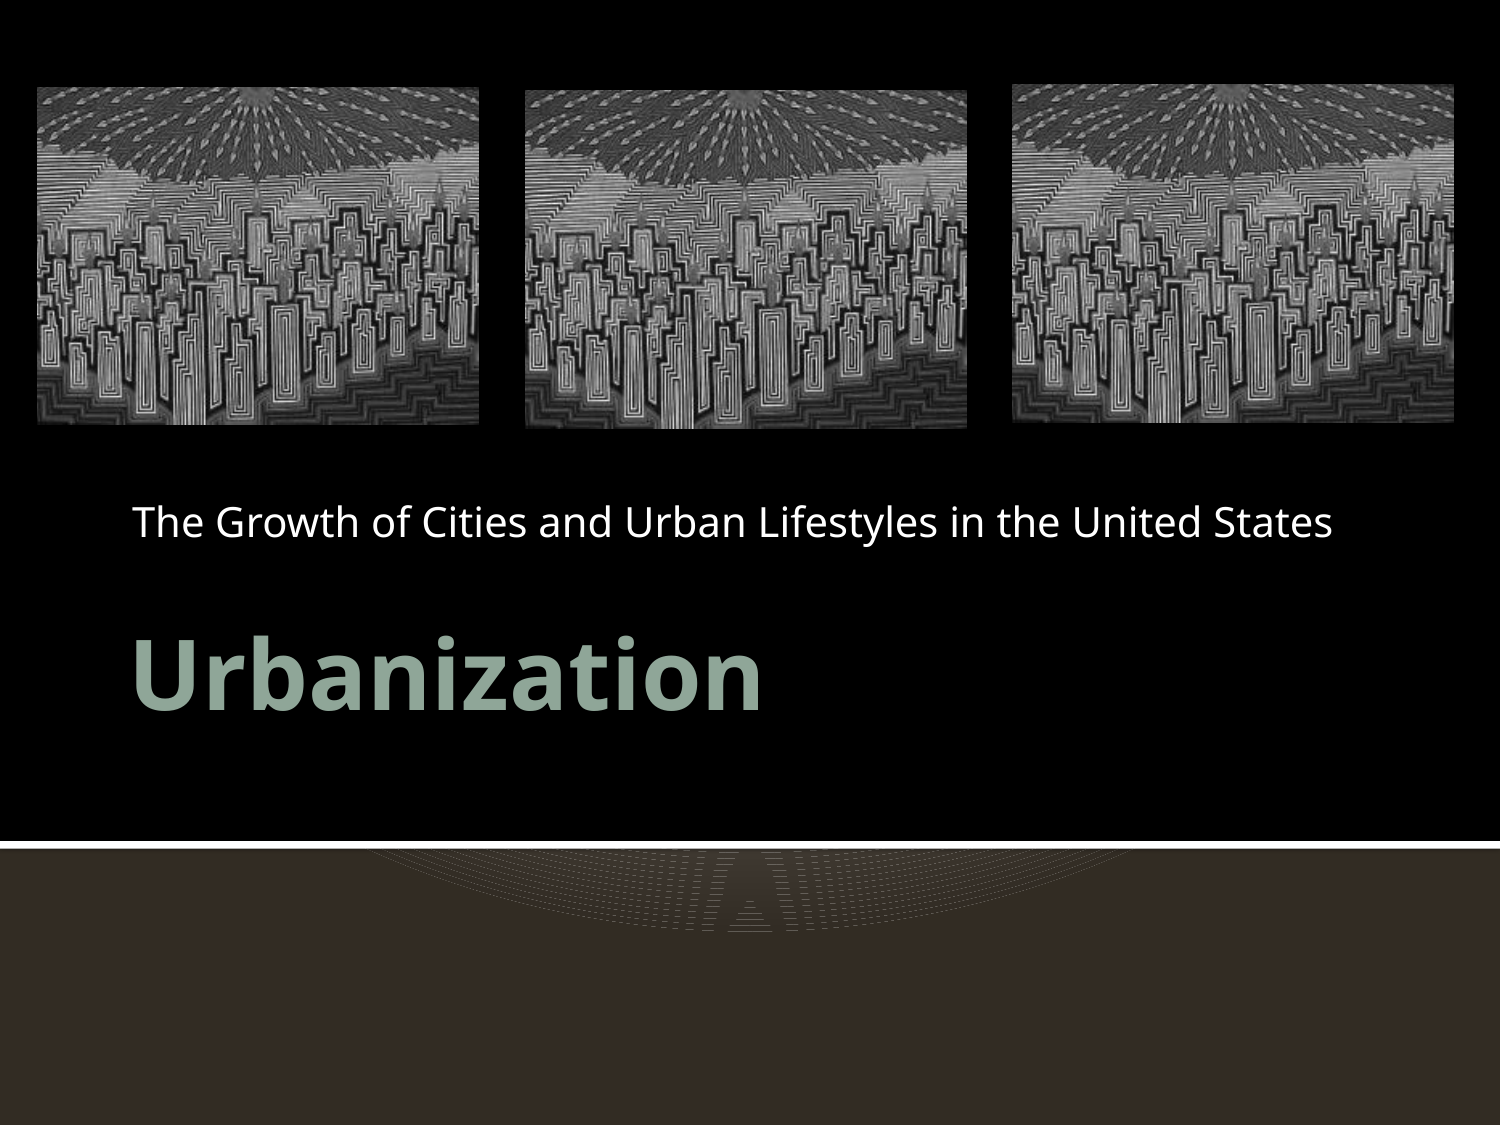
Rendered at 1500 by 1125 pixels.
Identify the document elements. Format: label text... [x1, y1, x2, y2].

picture [37, 87, 479, 425]
picture [1012, 84, 1454, 423]
title Urbanization [87, 612, 1413, 887]
subtitle The Growth of Cities and Urban Lifestyles in the United States [112, 299, 1438, 546]
picture [524, 90, 967, 429]
